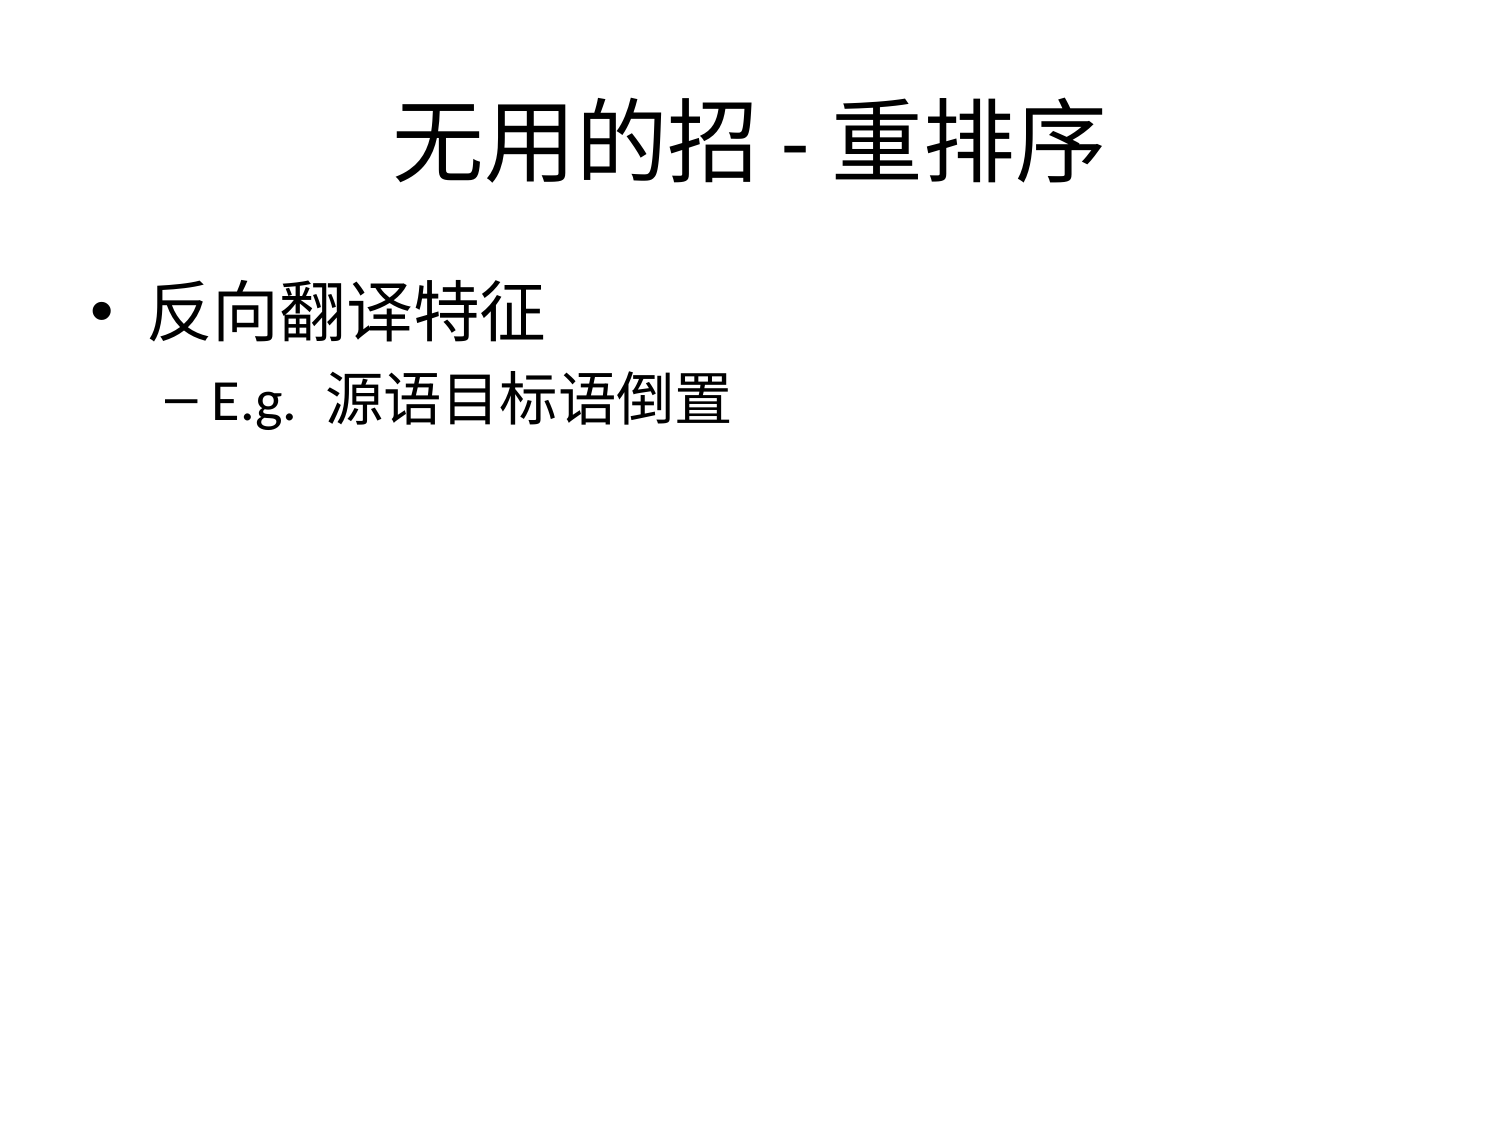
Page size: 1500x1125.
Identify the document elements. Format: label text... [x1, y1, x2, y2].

list 反向翻译特征 E.g. 源语目标语倒置 [75, 262, 1425, 1005]
title 无用的招-重排序 [75, 45, 1425, 233]
